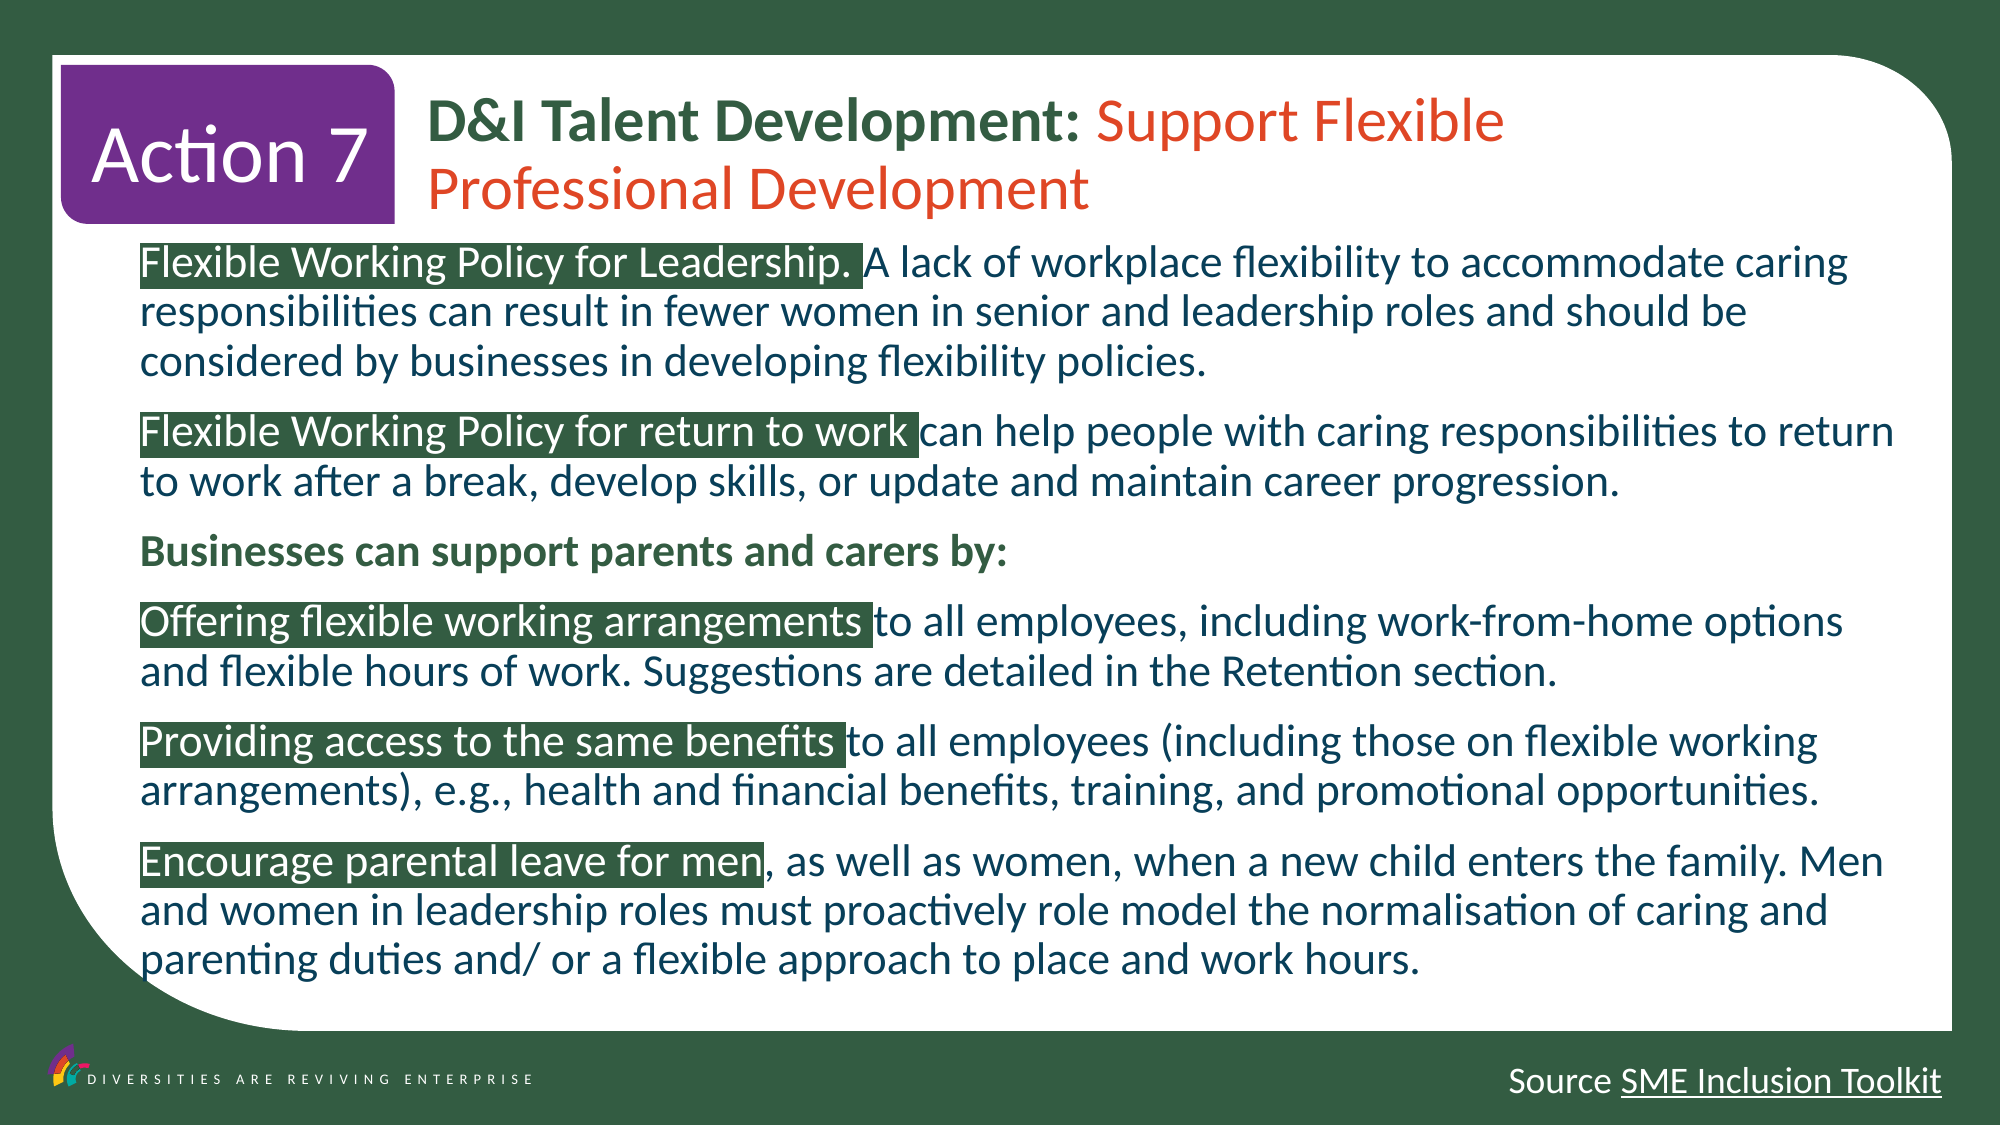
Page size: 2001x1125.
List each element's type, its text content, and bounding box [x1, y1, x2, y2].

text_box [64, 69, 396, 225]
text_box D&I Talent Development: Support Flexible Professional Development [412, 89, 1869, 222]
text_box Action 7 [15, 56, 385, 213]
list Flexible Working Policy for Leadership. A lack of workplace flexibility to accommodate caring responsibilities can result in fewer women in senior and leadership roles and should be considered by businesses in developing flexibility policies. Flexible Working Policy for return to work can help people with caring responsibilities to return to work after a break, develop skills, or update and maintain career progression. Businesses can support parents and carers by: Offering flexible working arrangements to all employees, including work-from-home options and flexible hours of work. Suggestions are detailed in the Retention section. Providing access to the same benefits to all employees (including those on flexible working arrangements), e.g., health and financial benefits, training, and promotional opportunities. Encourage parental leave for men, as well as women, when a new child enters the family. Men and women in leadership roles must proactively role model the normalisation of caring and parenting duties and/ or a flexible approach to place and work hours. [125, 230, 1932, 863]
text_box Source SME Inclusion Toolkit [1493, 1048, 2000, 1109]
